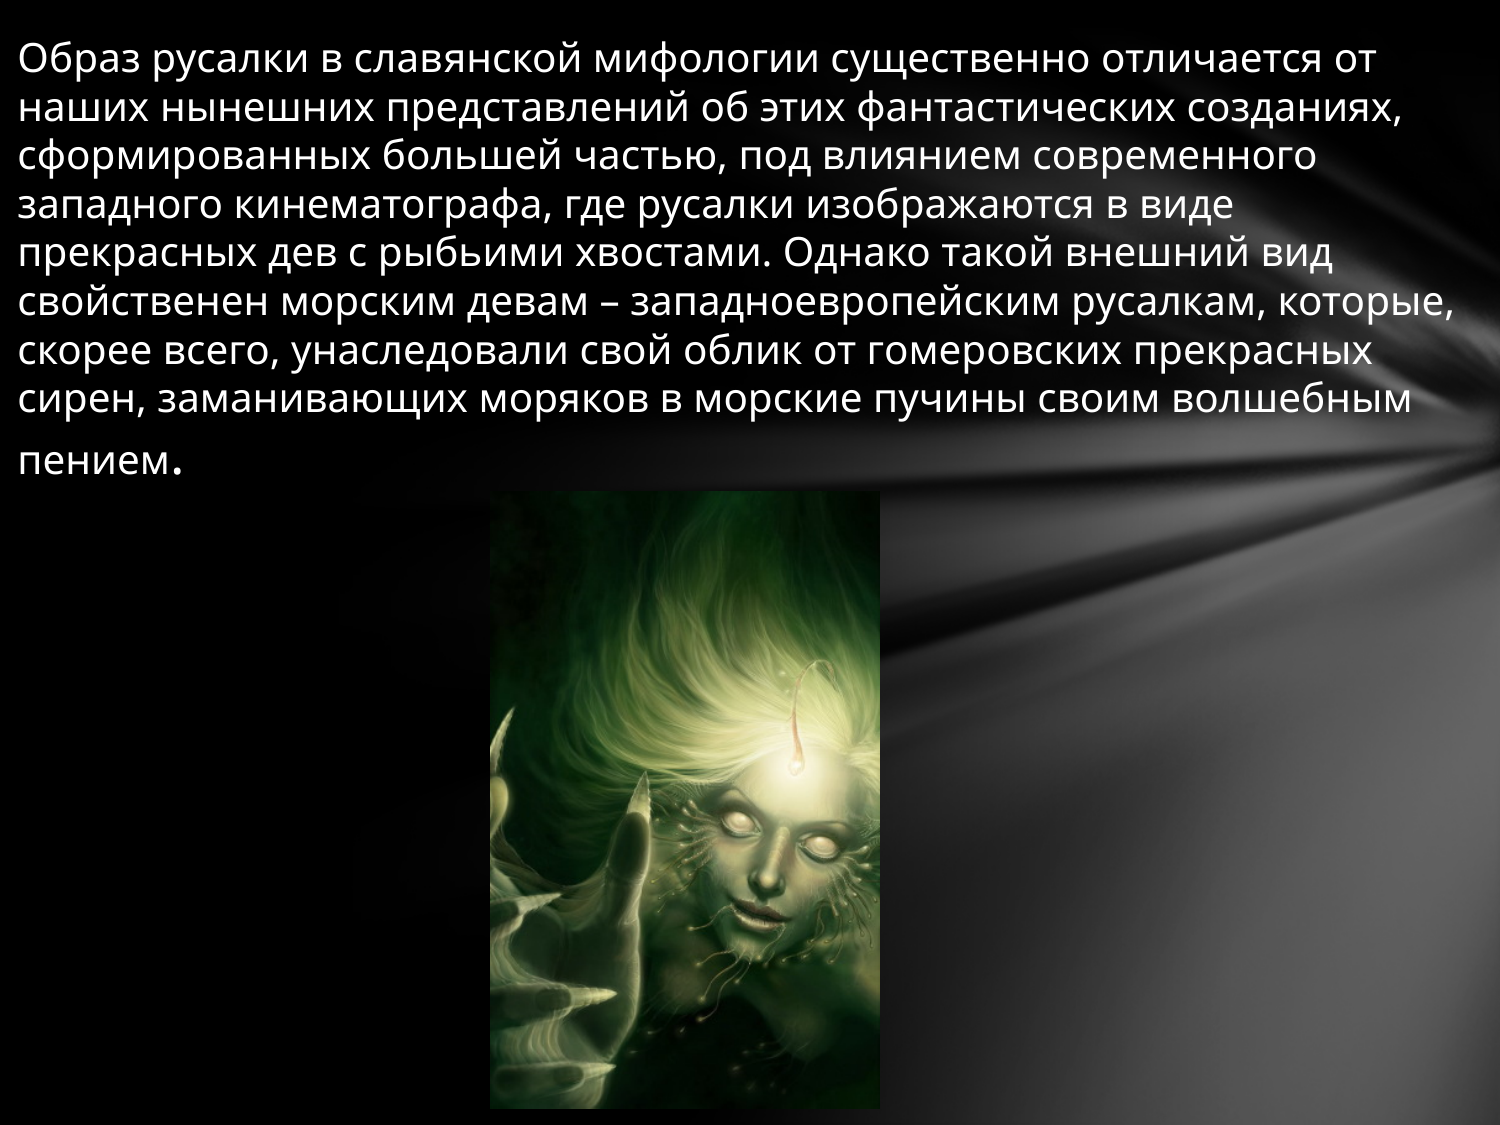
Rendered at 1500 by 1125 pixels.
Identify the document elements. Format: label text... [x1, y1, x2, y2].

picture [489, 491, 881, 1109]
title Образ русалки в славянской мифологии существенно отличается от наших нынешних представлений об этих фантастических созданиях, сформированных большей частью, под влиянием современного западного кинематографа, где русалки изображаются в виде прекрасных дев с рыбьими хвостами. Однако такой внешний вид свойственен морским девам – западноевропейским русалкам, которые, скорее всего, унаследовали свой облик от гомеровских прекрасных сирен, заманивающих моряков в морские пучины своим волшебным пением. [2, 19, 1500, 558]
